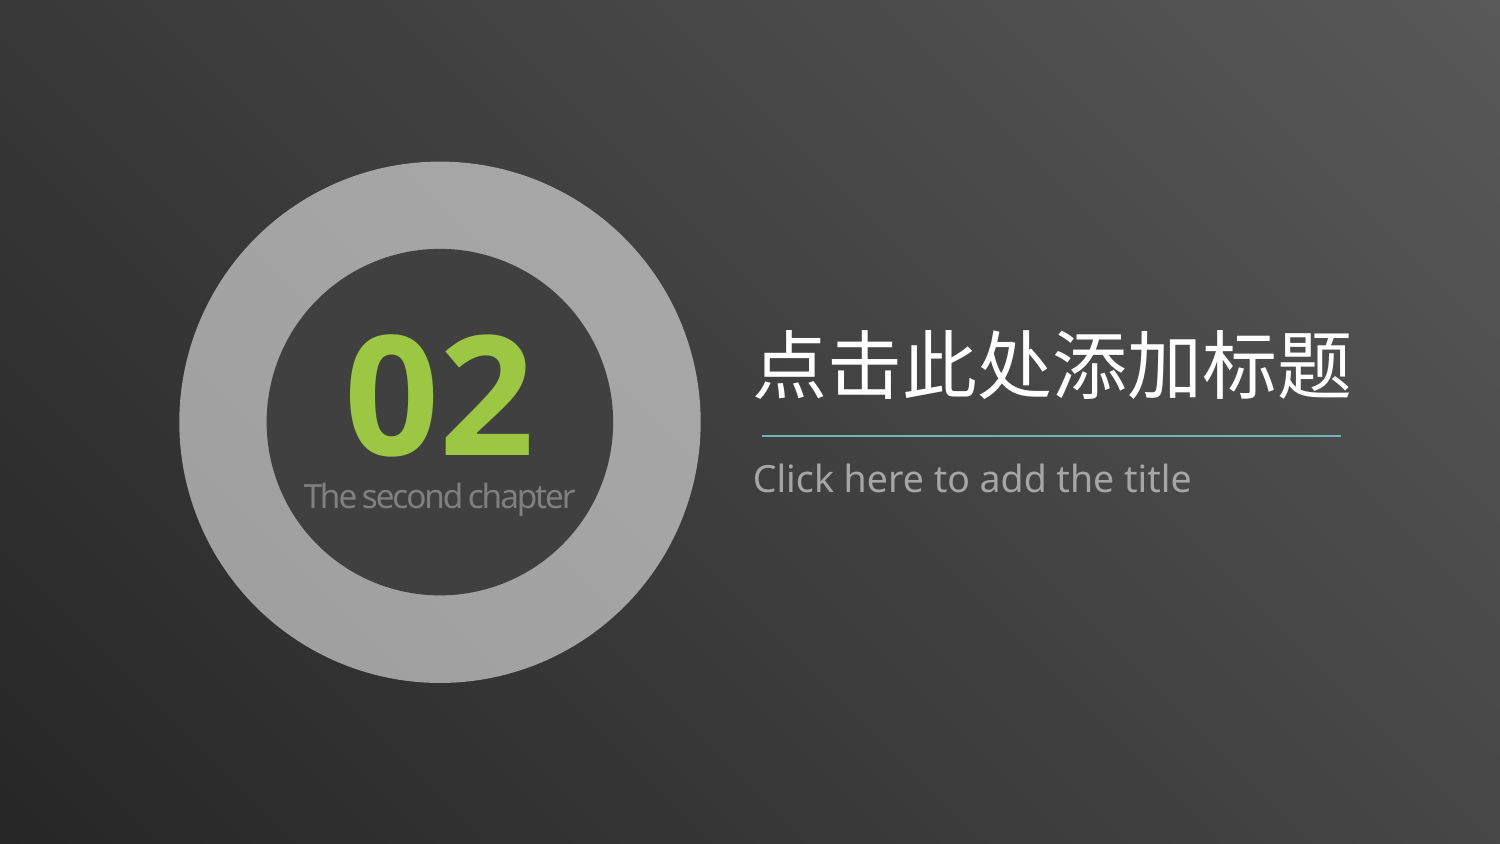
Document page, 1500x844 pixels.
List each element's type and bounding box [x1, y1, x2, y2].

text_box [179, 161, 701, 684]
text_box [737, 310, 1398, 509]
